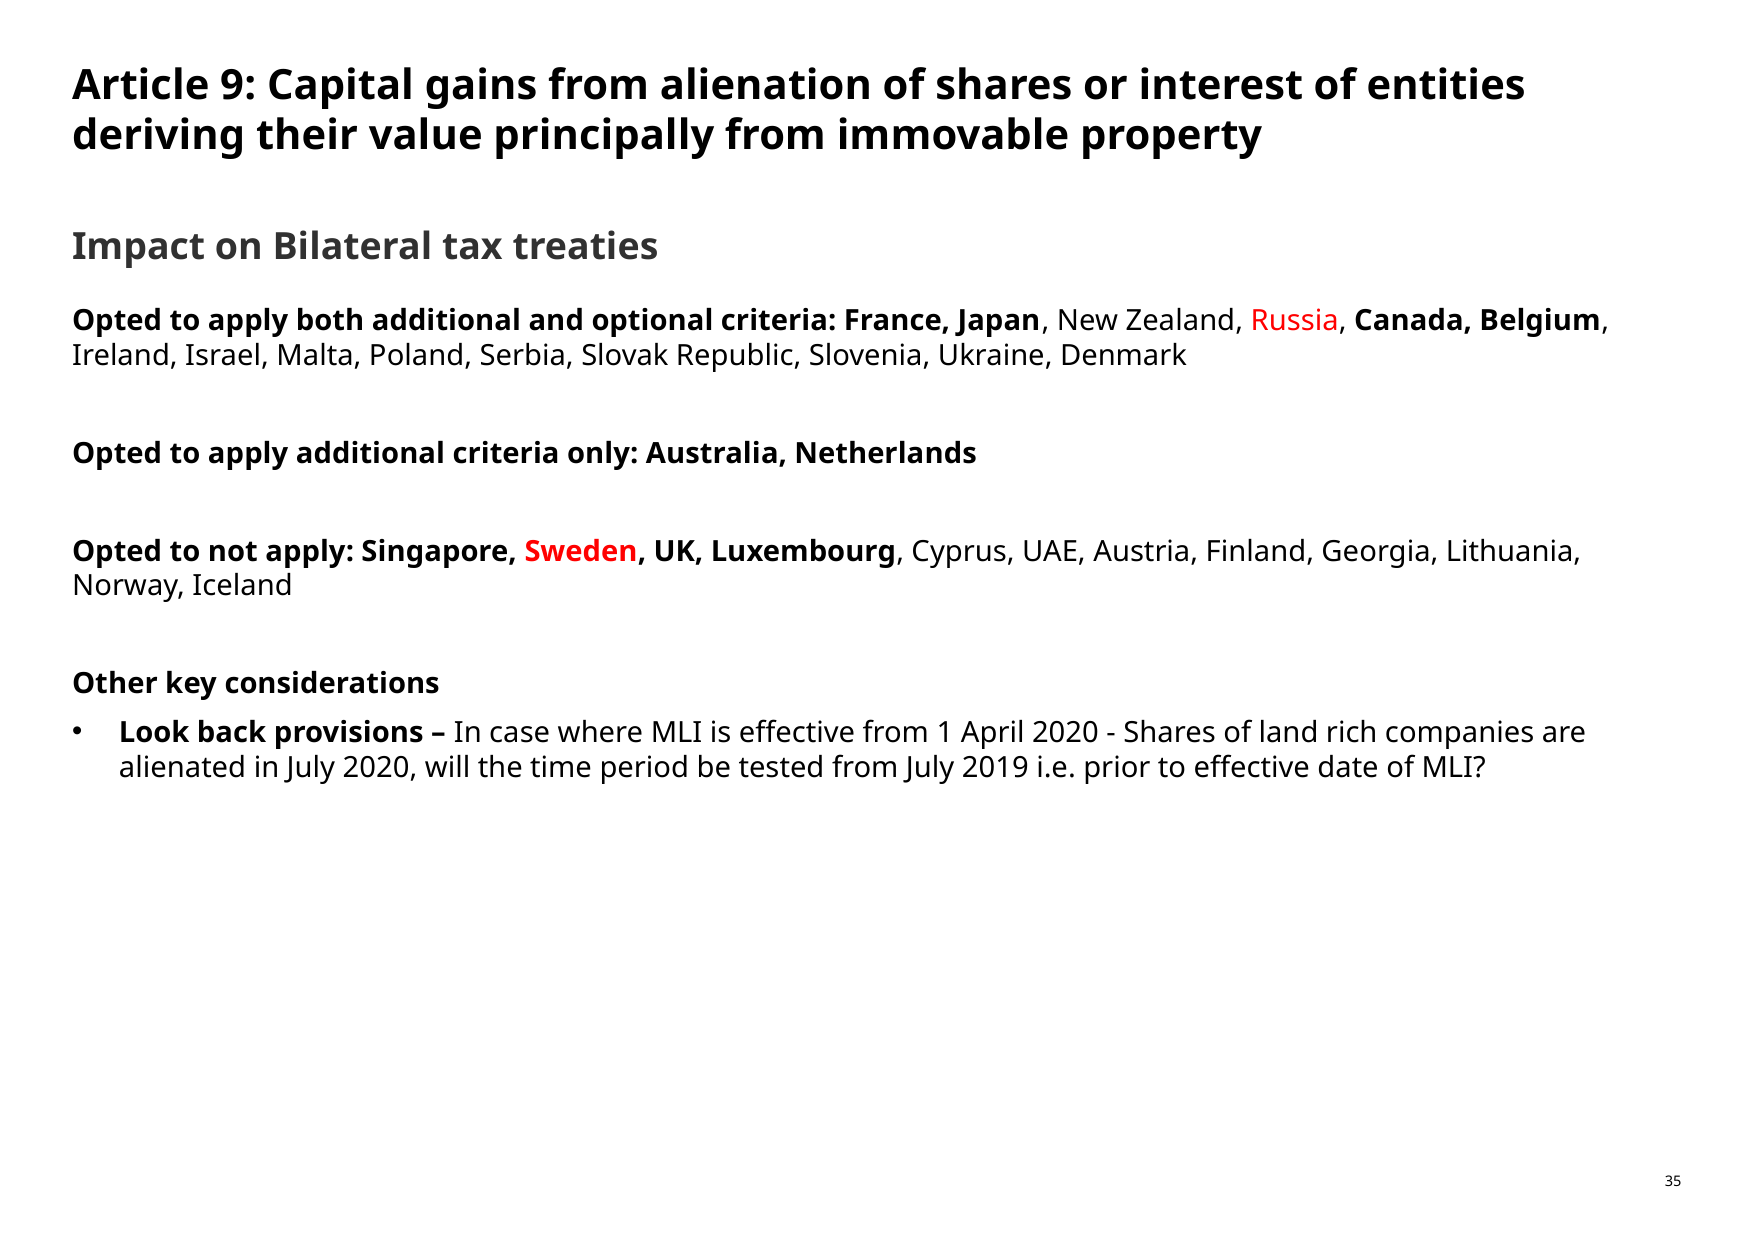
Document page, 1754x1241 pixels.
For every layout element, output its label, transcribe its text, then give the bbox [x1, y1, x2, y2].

title Article 9: Capital gains from alienation of shares or interest of entities deriving their value principally from immovable property [72, 57, 1678, 118]
text_box Impact on Bilateral tax treaties Opted to apply both additional and optional criteria: France, Japan, New Zealand, Russia, Canada, Belgium, Ireland, Israel, Malta, Poland, Serbia, Slovak Republic, Slovenia, Ukraine, Denmark Opted to apply additional criteria only: Australia, Netherlands Opted to not apply: Singapore, Sweden, UK, Luxembourg, Cyprus, UAE, Austria, Finland, Georgia, Lithuania, Norway, Iceland Other key considerations Look back provisions – In case where MLI is effective from 1 April 2020 - Shares of land rich companies are alienated in July 2020, will the time period be tested from July 2019 i.e. prior to effective date of MLI? [72, 221, 1678, 881]
